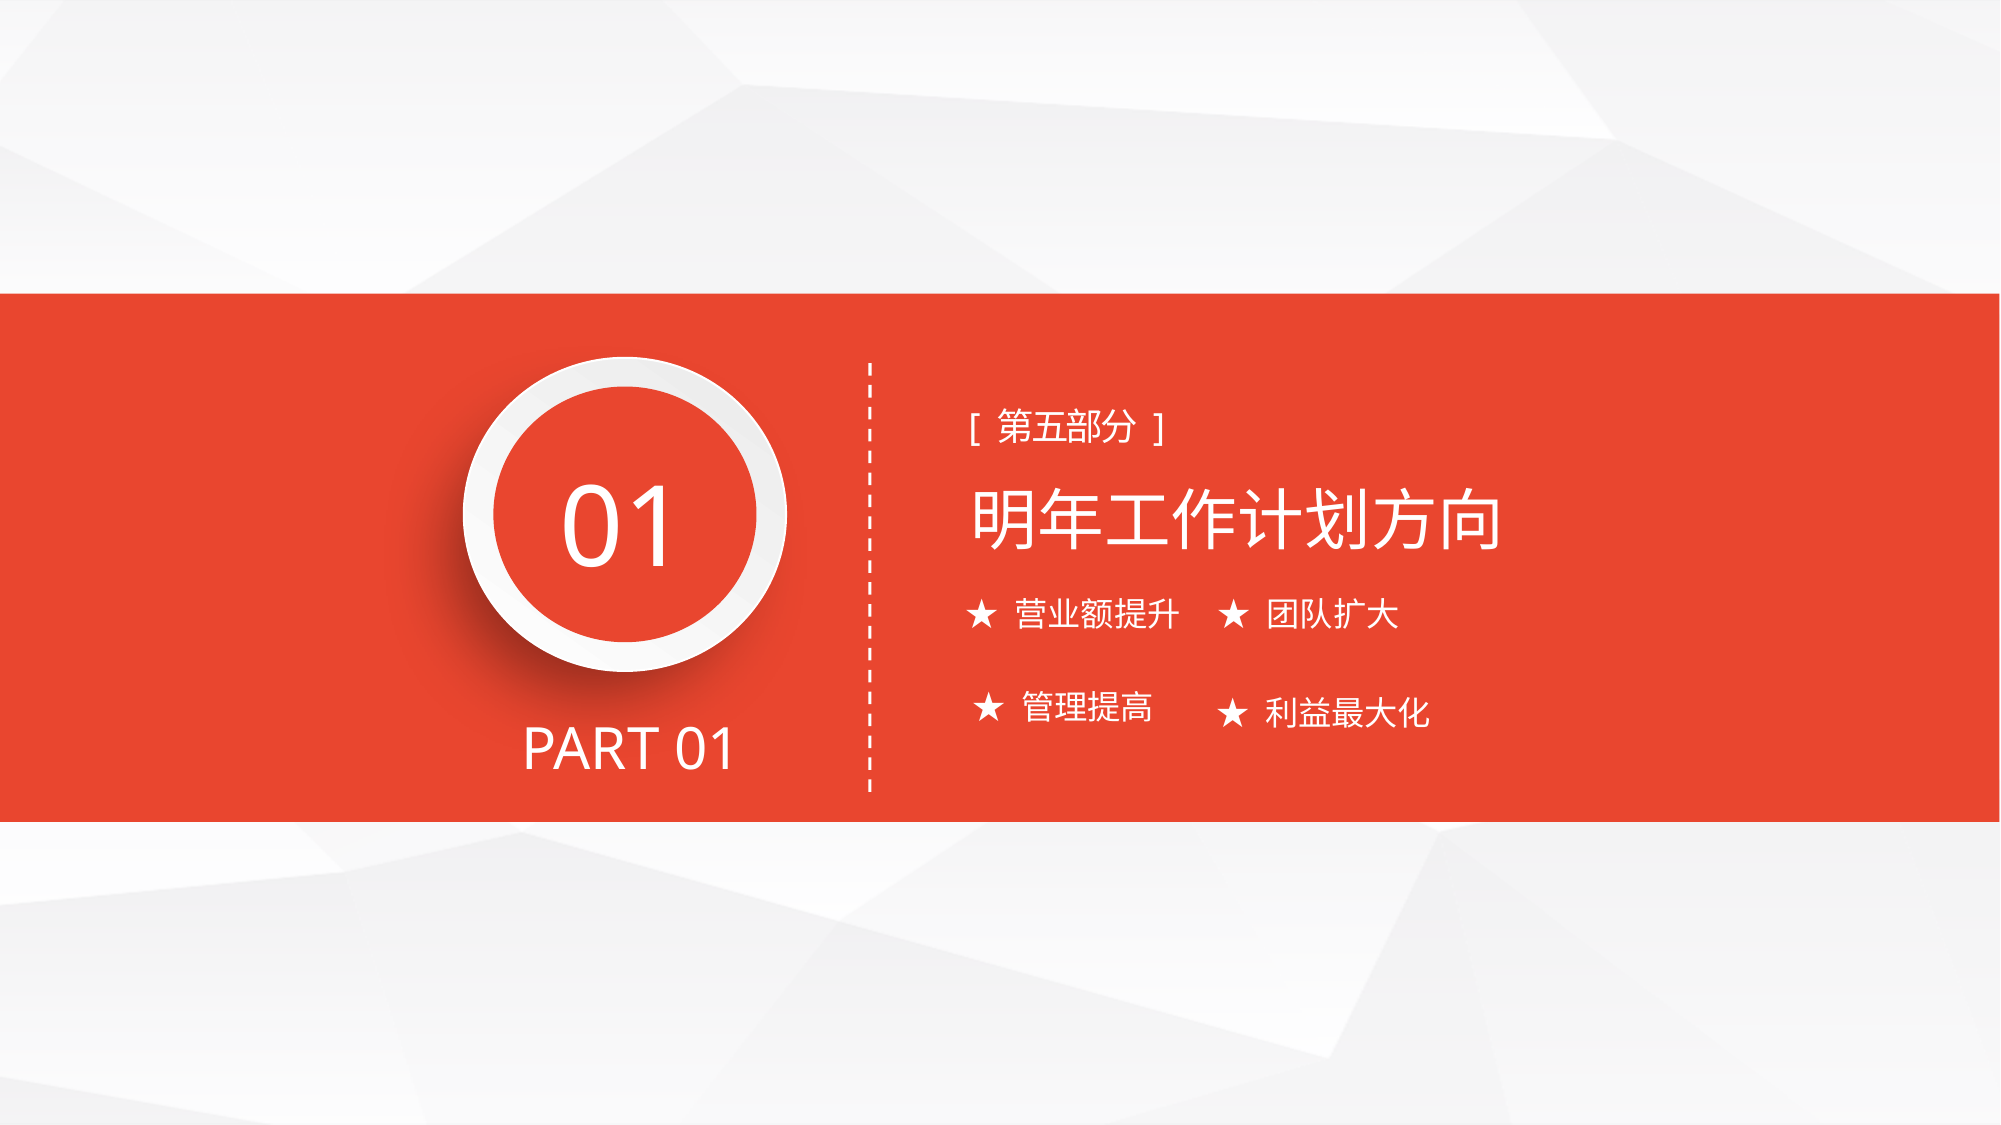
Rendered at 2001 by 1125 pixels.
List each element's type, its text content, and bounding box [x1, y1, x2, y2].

text_box 明年工作计划方向 [957, 471, 1532, 565]
picture [0, 0, 2001, 1125]
text_box PART 01 [463, 704, 800, 788]
text_box ★ 团队扩大 [1204, 586, 1421, 640]
text_box [0, 293, 2000, 823]
text_box ★ 利益最大化 [1203, 685, 1473, 740]
text_box ★ 管理提高 [959, 679, 1175, 733]
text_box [463, 357, 786, 671]
text_box ★ 营业额提升 [952, 586, 1201, 640]
text_box [ 第五部分 ] [955, 396, 1291, 455]
